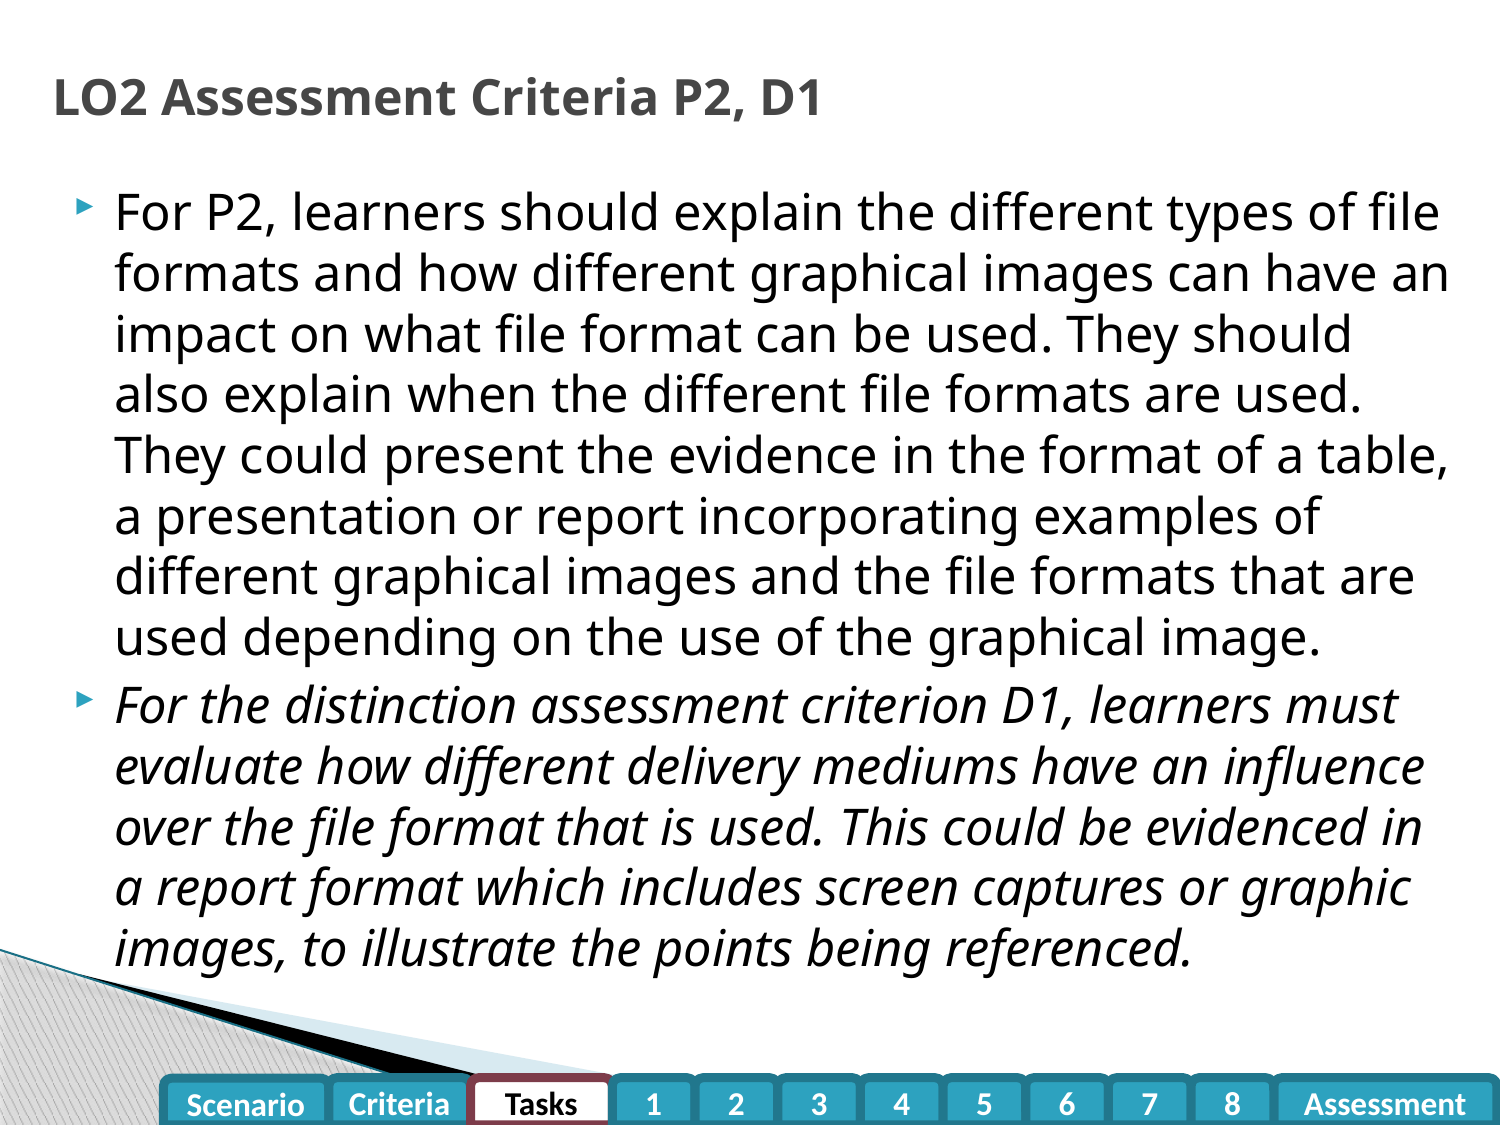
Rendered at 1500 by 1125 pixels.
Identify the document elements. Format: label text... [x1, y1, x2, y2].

text_box 8 [1186, 1073, 1279, 1125]
text_box 7 [1103, 1073, 1191, 1125]
text_box 5 [938, 1073, 1026, 1125]
text_box Tasks [466, 1073, 612, 1125]
text_box 2 [690, 1073, 778, 1125]
text_box 3 [773, 1073, 860, 1125]
text_box 4 [855, 1073, 943, 1125]
text_box Assessment [1274, 1073, 1500, 1125]
text_box Scenario [158, 1073, 328, 1125]
text_box 1 [607, 1073, 695, 1125]
title LO2 Assessment Criteria P2, D1 [37, 19, 1471, 173]
text_box 6 [1021, 1073, 1108, 1125]
text_box Criteria [324, 1073, 470, 1125]
list For P2, learners should explain the different types of file formats and how different graphical images can have an impact on what file format can be used. They should also explain when the different file formats are used. They could present the evidence in the format of a table, a presentation or report incorporating examples of different graphical images and the file formats that are used depending on the use of the graphical image. For the distinction assessment criterion D1, learners must evaluate how different delivery mediums have an influence over the file format that is used. This could be evidenced in a report format which includes screen captures or graphic images, to illustrate the points being referenced. [41, 173, 1471, 1071]
